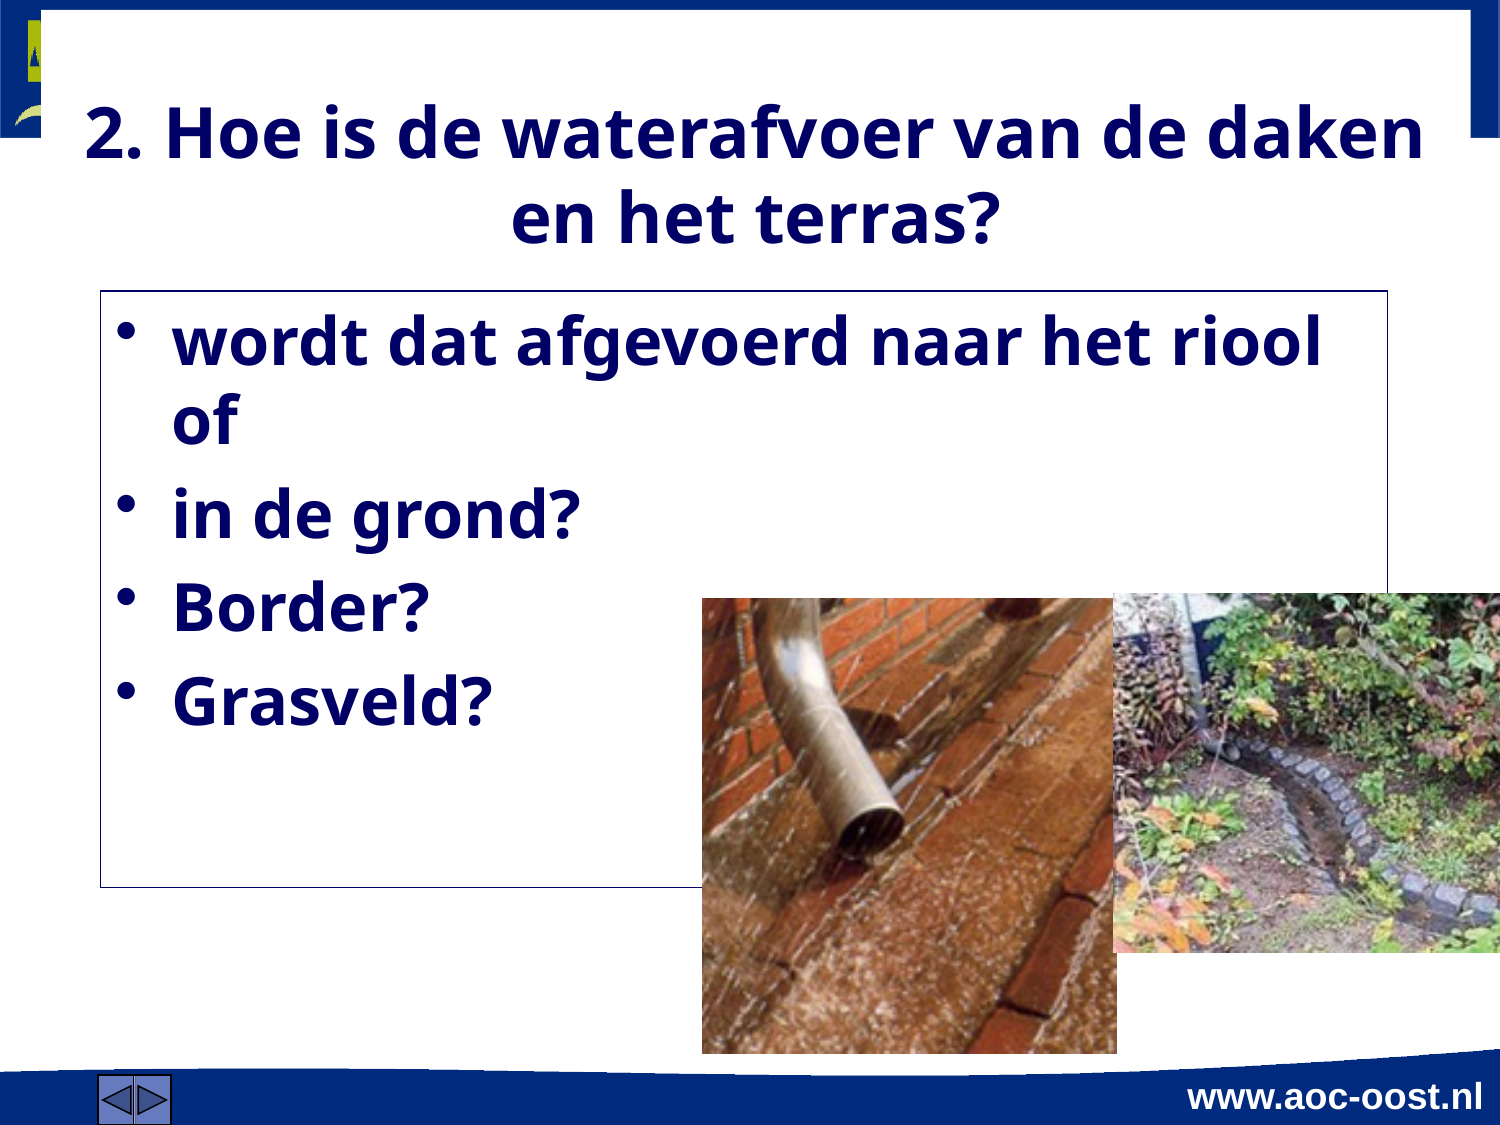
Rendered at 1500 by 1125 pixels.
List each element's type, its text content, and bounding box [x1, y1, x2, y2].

picture [0, 0, 1500, 138]
list wordt dat afgevoerd naar het riool of in de grond? Border? Grasveld? [100, 290, 1388, 888]
picture [0, 593, 1500, 1125]
title 2. Hoe is de waterafvoer van de daken en het terras? [41, 9, 1471, 421]
